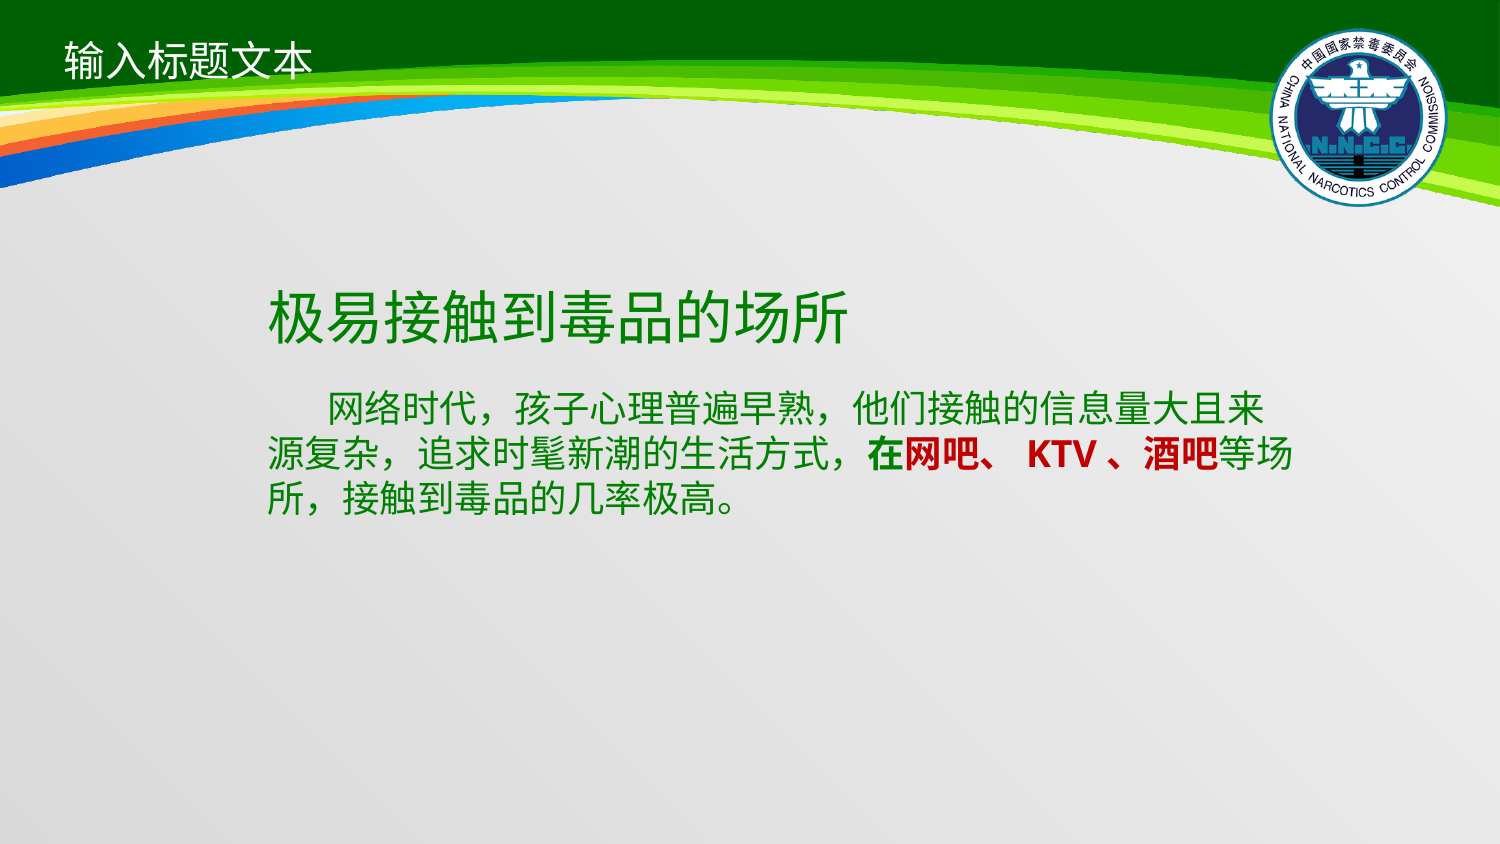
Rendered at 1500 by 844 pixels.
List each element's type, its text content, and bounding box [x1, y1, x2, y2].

text_box [240, 311, 929, 361]
picture [0, 0, 1500, 207]
text_box 极易接触到毒品的场所 网络时代，孩子心理普遍早熟，他们接触的信息量大且来源复杂，追求时髦新潮的生活方式，在网吧、KTV、酒吧等场所，接触到毒品的几率极高。 [252, 240, 1315, 596]
